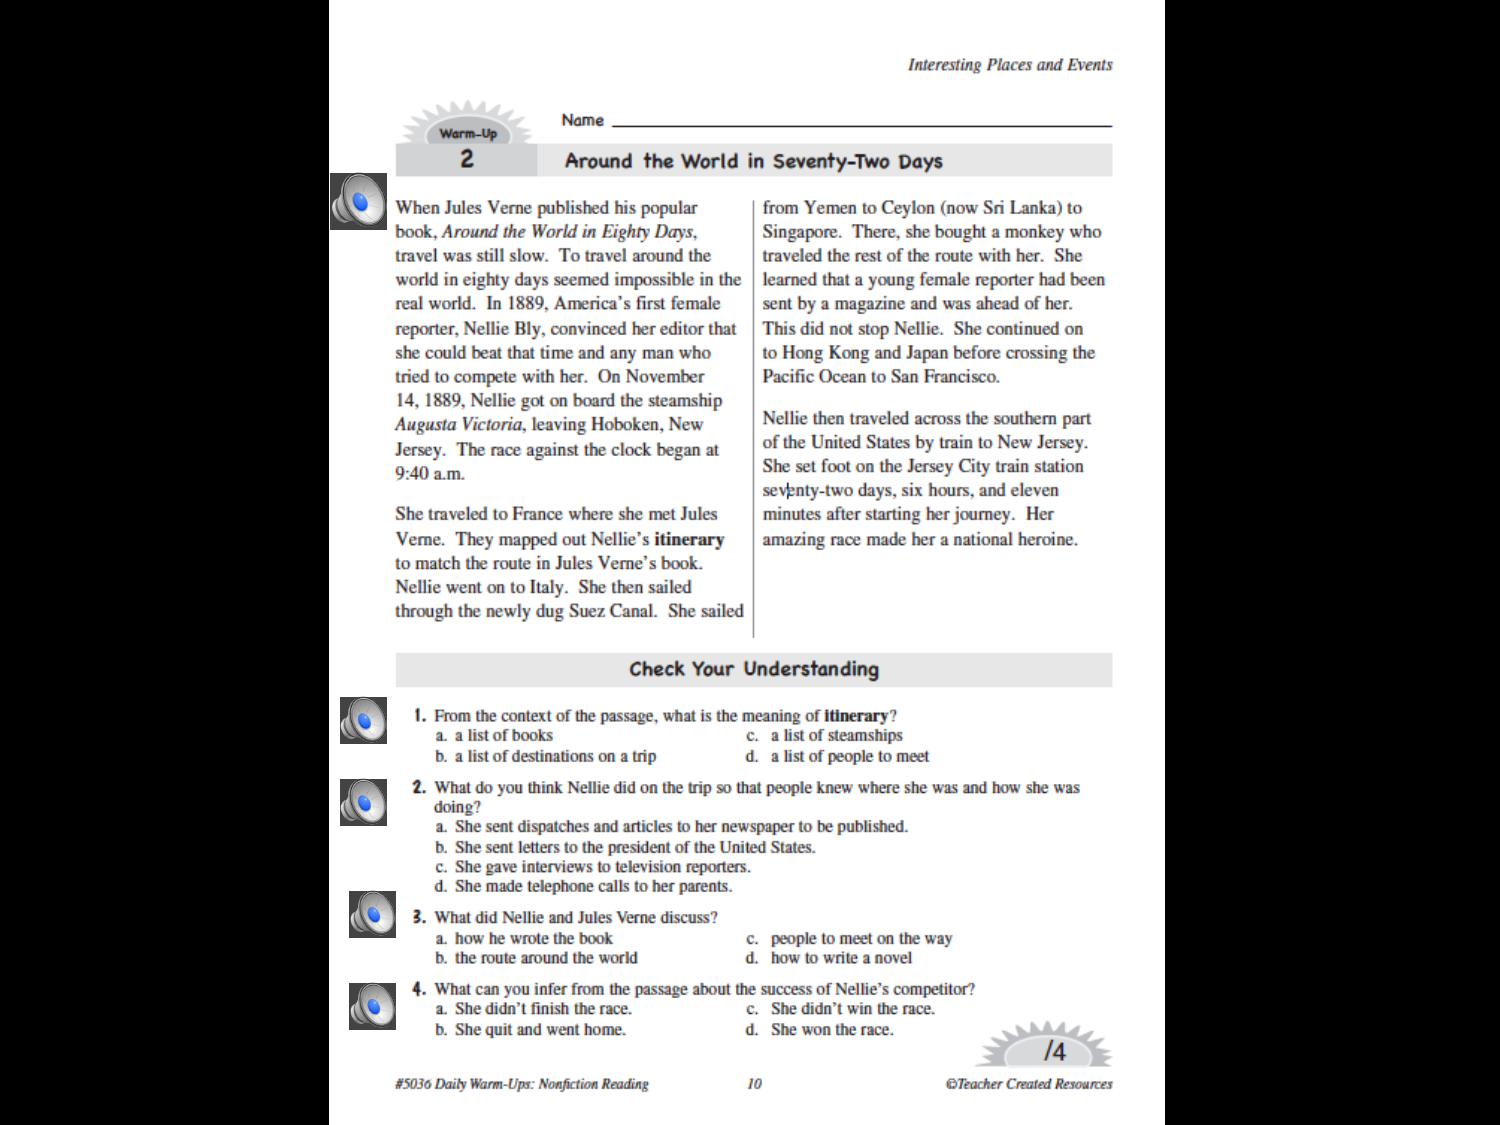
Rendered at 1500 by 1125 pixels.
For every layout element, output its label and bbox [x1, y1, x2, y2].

picture [329, 0, 1166, 1125]
